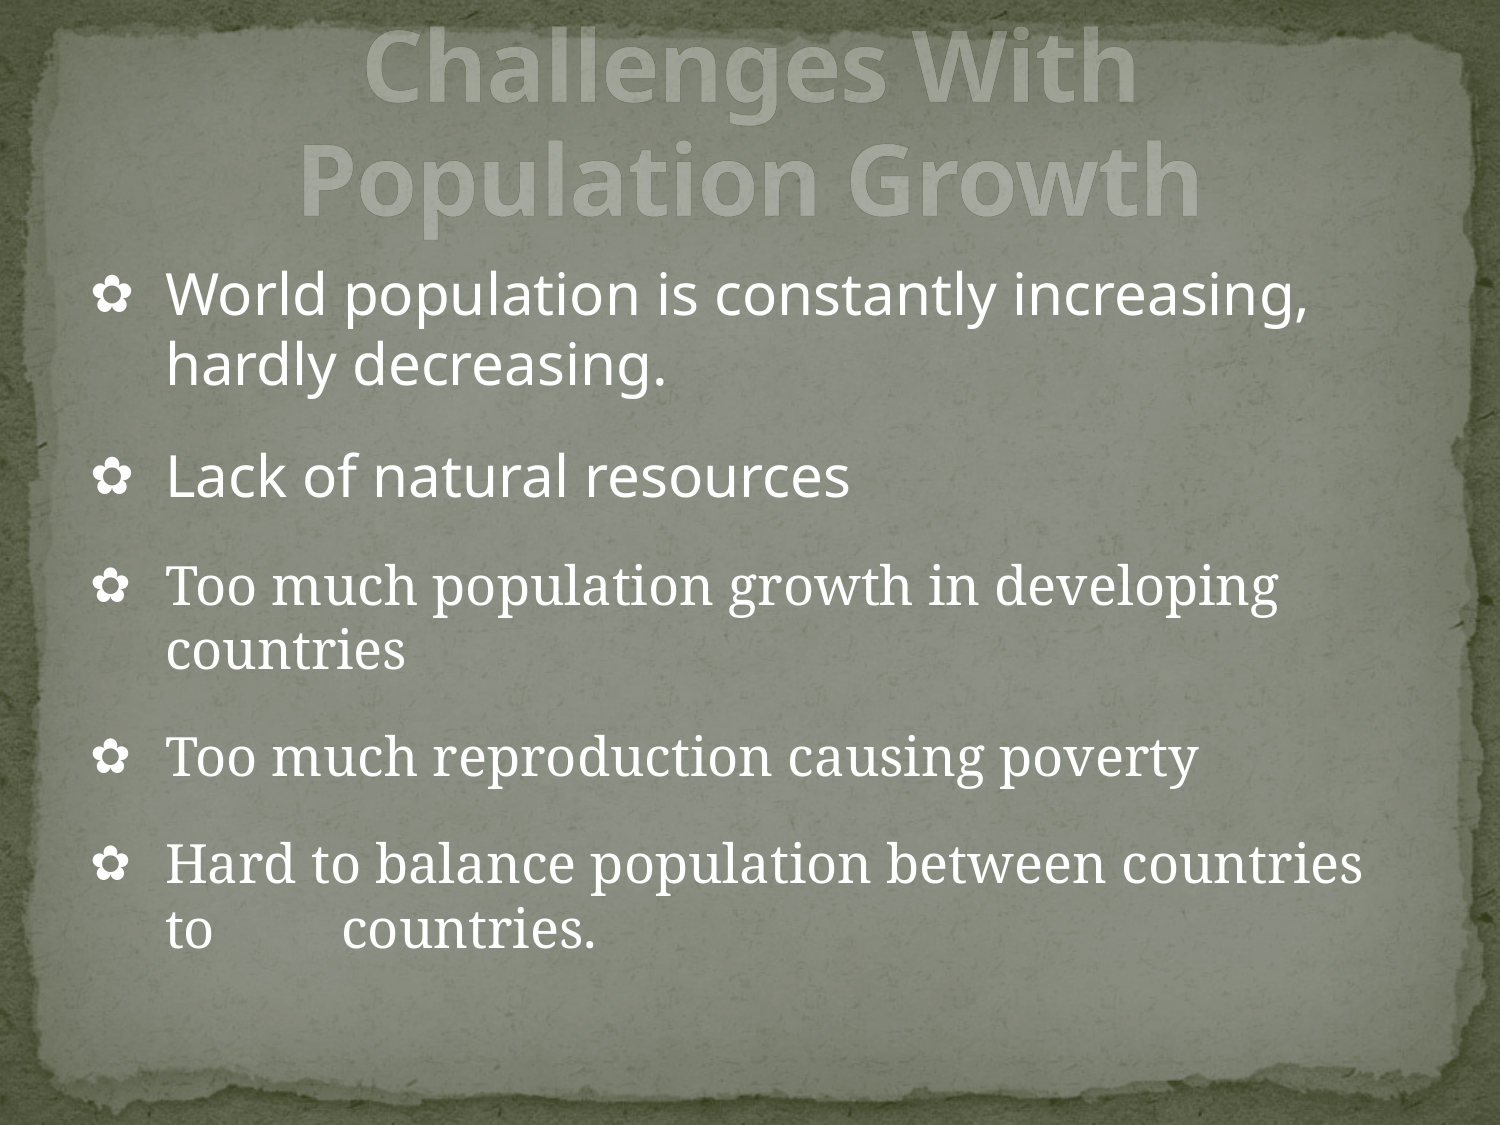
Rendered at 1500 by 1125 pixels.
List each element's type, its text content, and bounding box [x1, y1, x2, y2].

list World population is constantly increasing, hardly decreasing. Lack of natural resources Too much population growth in developing countries Too much reproduction causing poverty Hard to balance population between countries to countries. [75, 249, 1425, 1000]
title Challenges With Population Growth [74, 24, 1425, 225]
